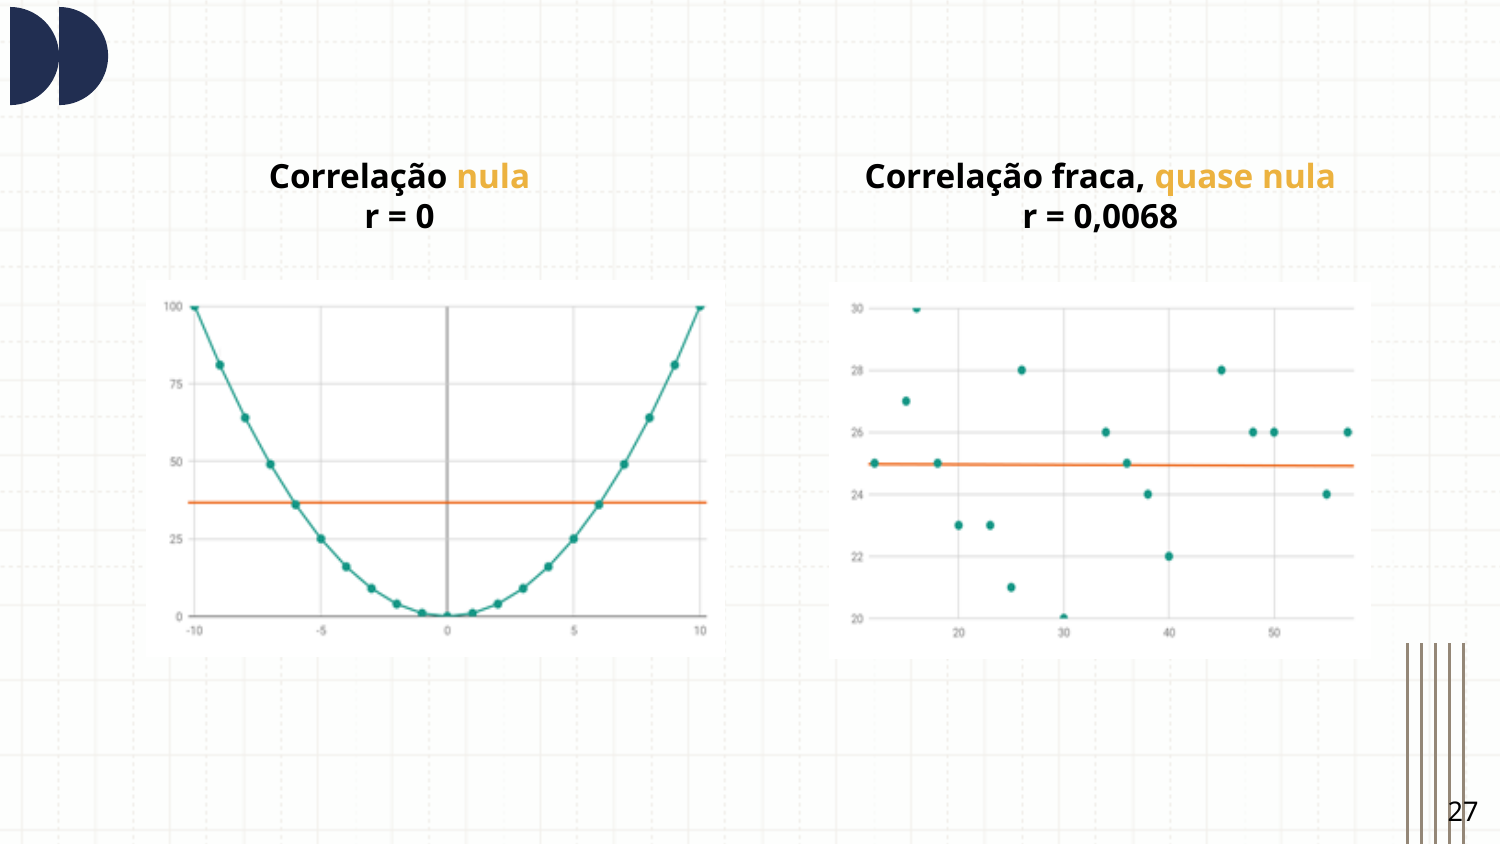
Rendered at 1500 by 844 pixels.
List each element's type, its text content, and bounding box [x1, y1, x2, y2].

picture [829, 281, 1371, 659]
picture [146, 280, 725, 658]
slide_number ‹#› [1403, 779, 1494, 844]
title Correlação fraca, quase nula r = 0,0068 [843, 140, 1357, 236]
title Correlação nula r = 0 [208, 140, 591, 279]
